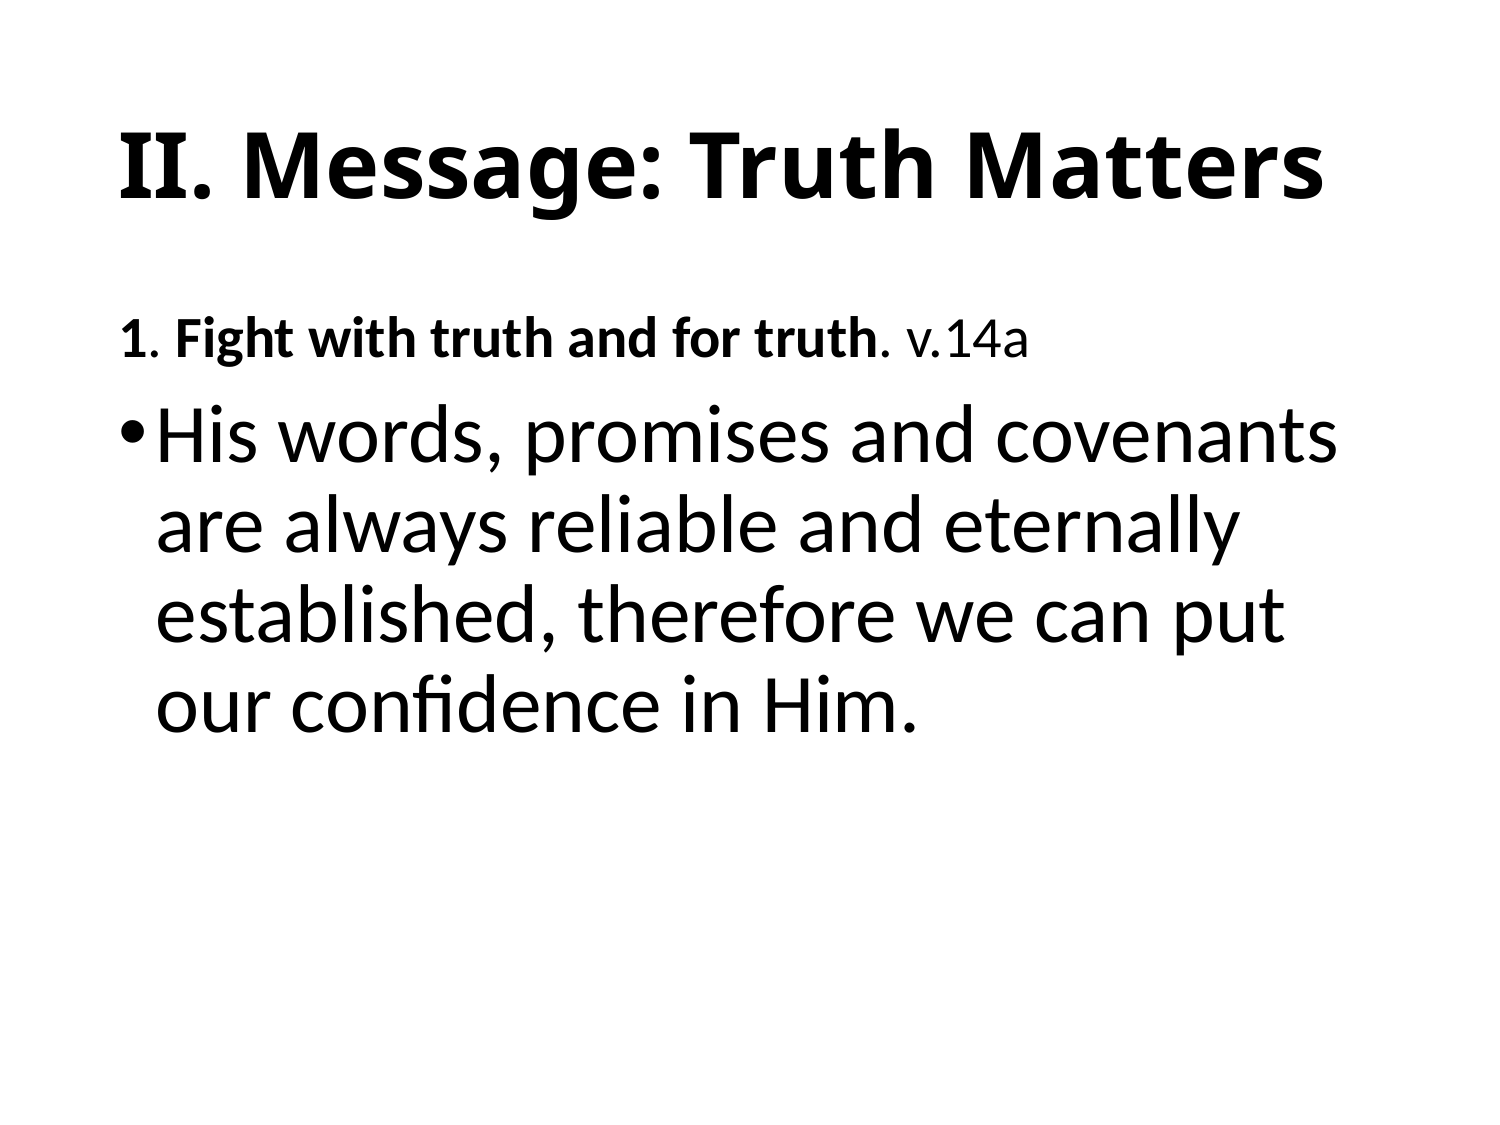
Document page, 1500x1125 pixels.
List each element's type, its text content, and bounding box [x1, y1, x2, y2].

list 1. Fight with truth and for truth. v.14a His words, promises and covenants are always reliable and eternally established, therefore we can put our confidence in Him. [103, 299, 1397, 1014]
title II. Message: Truth Matters [103, 59, 1397, 278]
